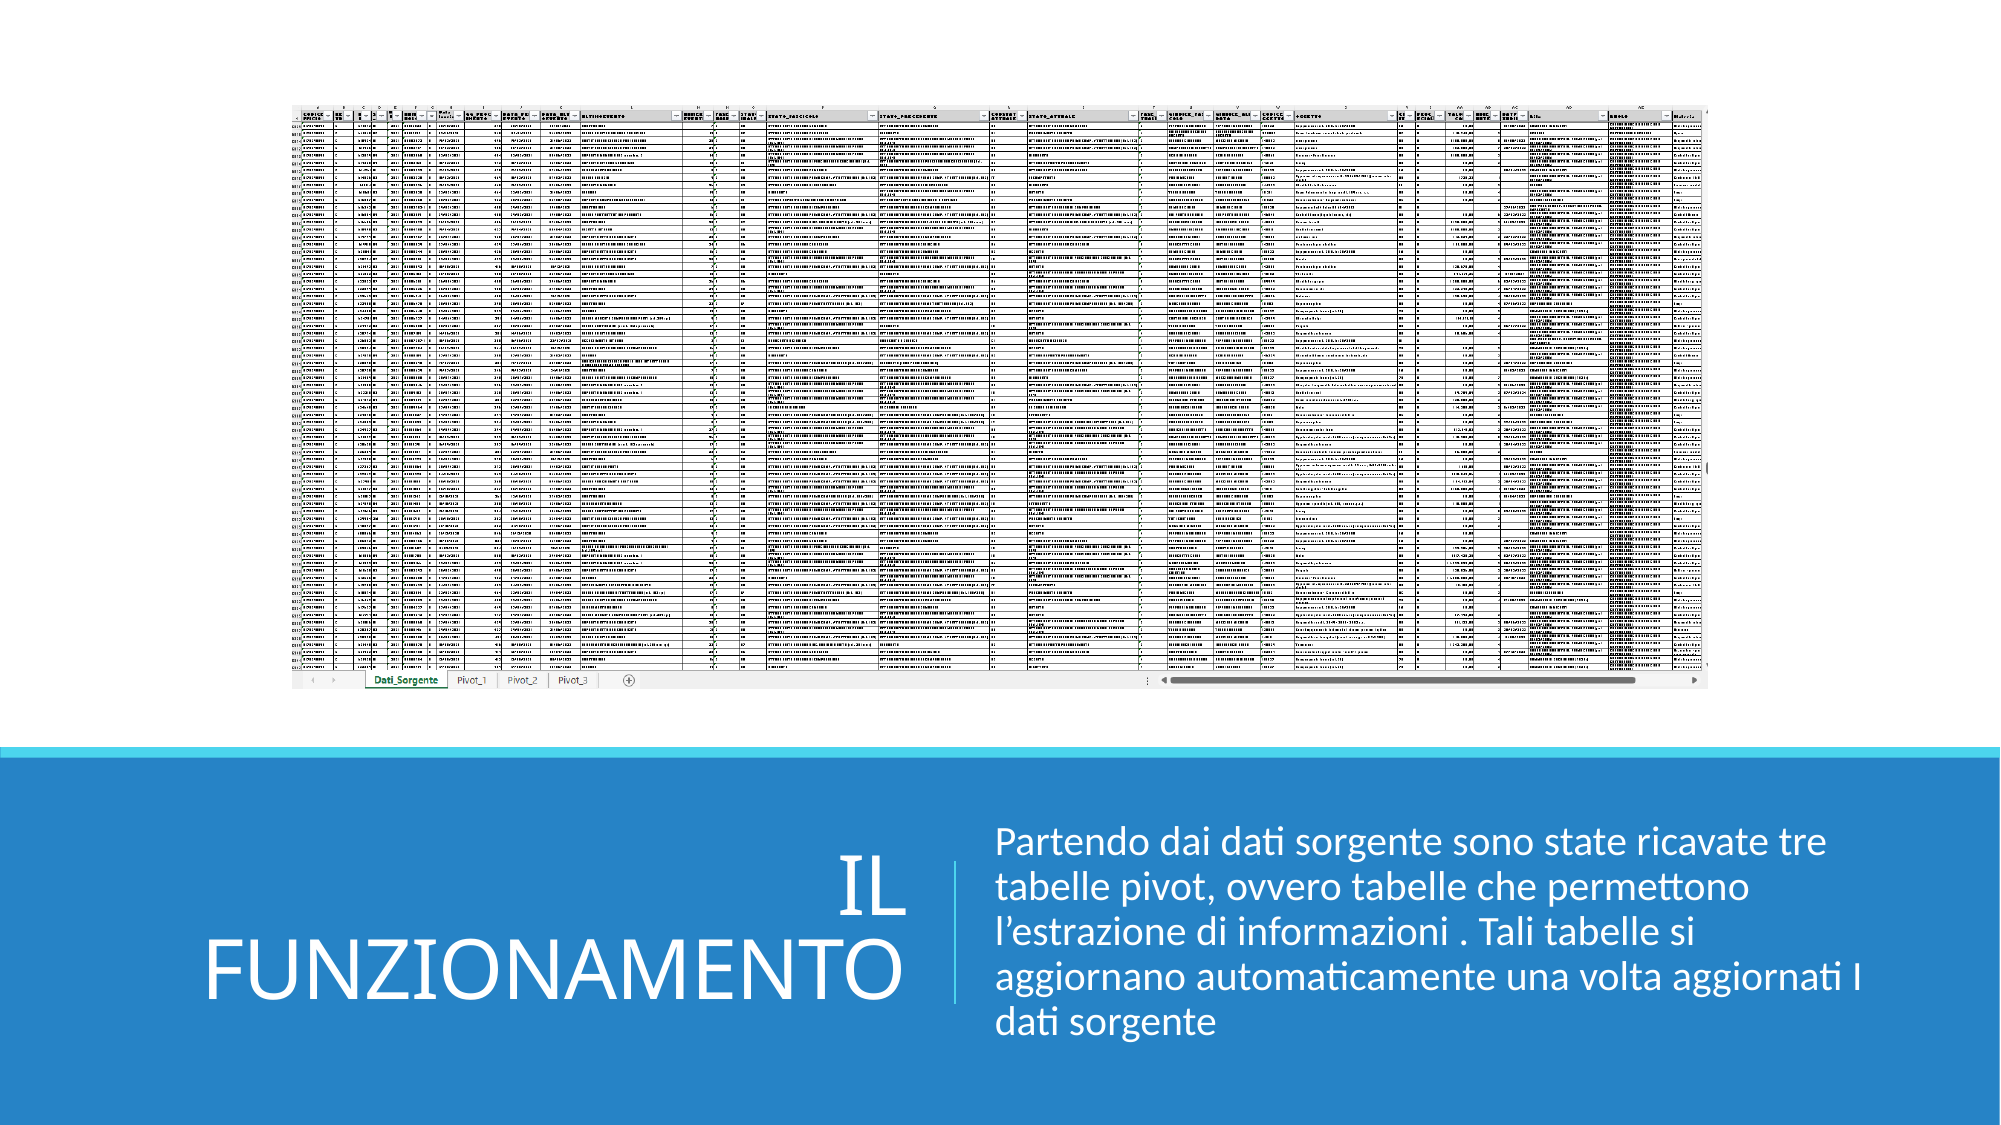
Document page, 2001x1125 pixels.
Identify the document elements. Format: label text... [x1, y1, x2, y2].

text_box [0, 0, 2000, 746]
text_box [0, 759, 2000, 1125]
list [292, 105, 1708, 690]
title IL FUNZIONAMENTO [103, 804, 923, 1060]
list Partendo dai dati sorgente sono state ricavate tre tabelle pivot, ovvero tabelle che permettono l’estrazione di informazioni . Tali tabelle si aggiornano automaticamente una volta aggiornati I dati sorgente [994, 804, 1896, 1060]
text_box [0, 746, 2000, 759]
